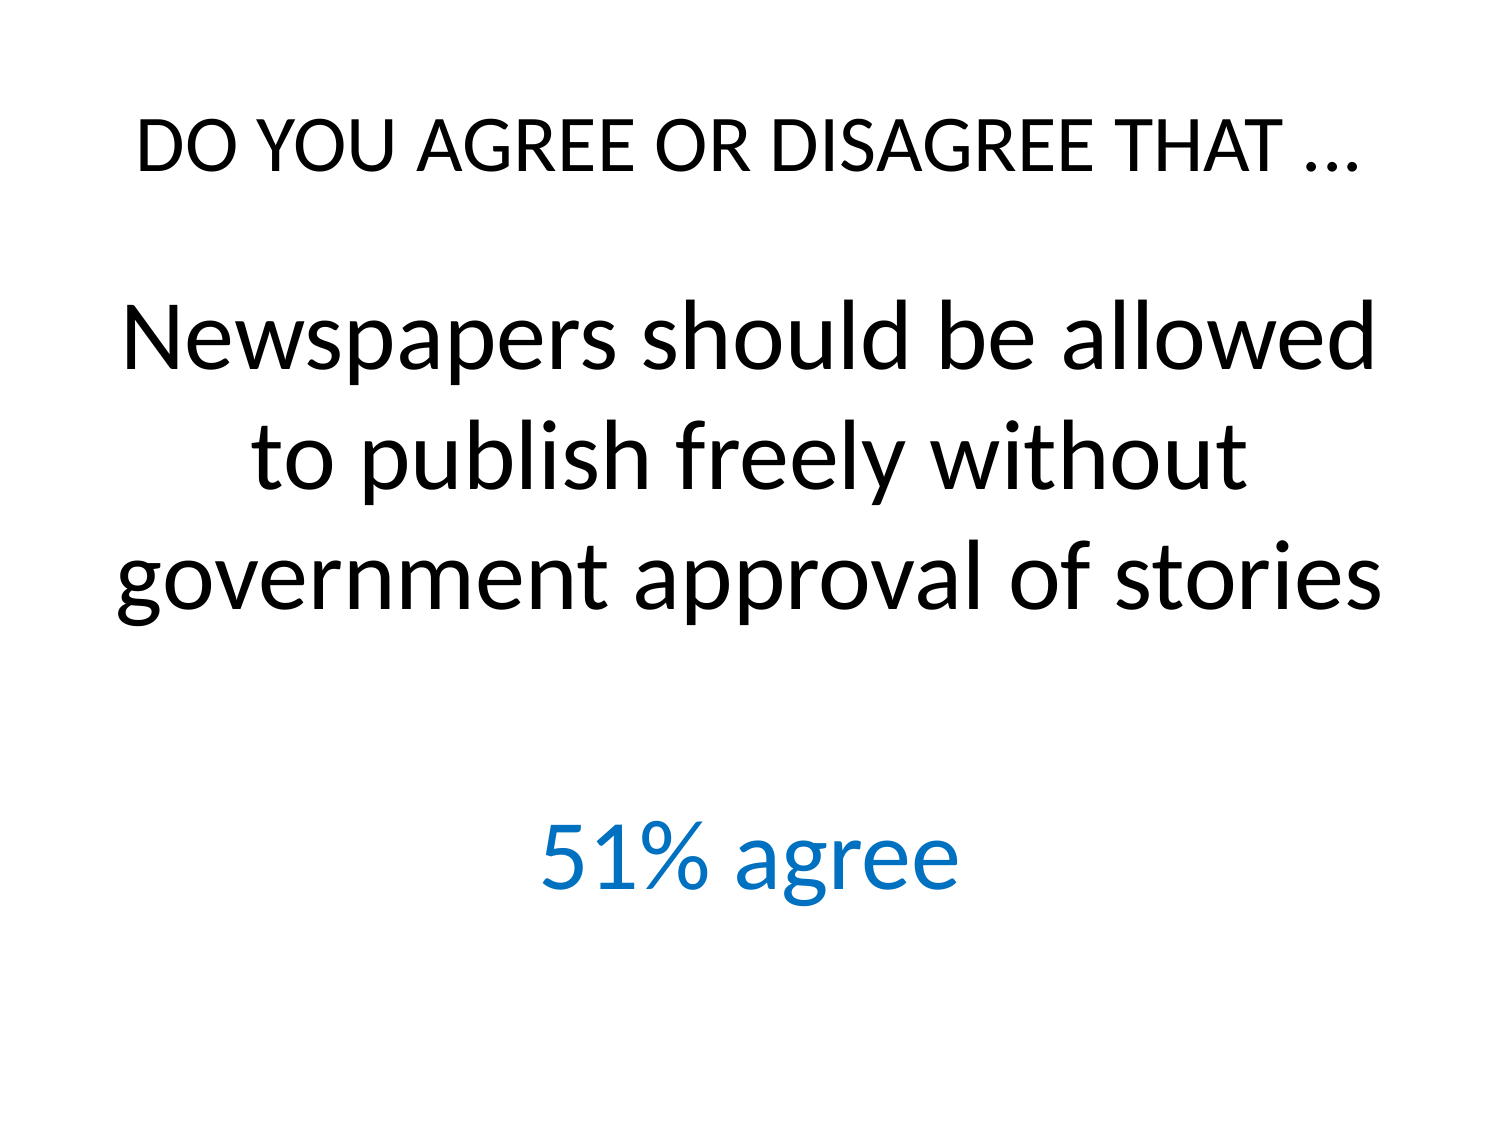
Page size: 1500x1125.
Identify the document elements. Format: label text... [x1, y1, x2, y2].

list Newspapers should be allowed to publish freely without government approval of stories 51% agree [75, 262, 1425, 1005]
title DO YOU AGREE OR DISAGREE THAT ... [75, 45, 1425, 233]
